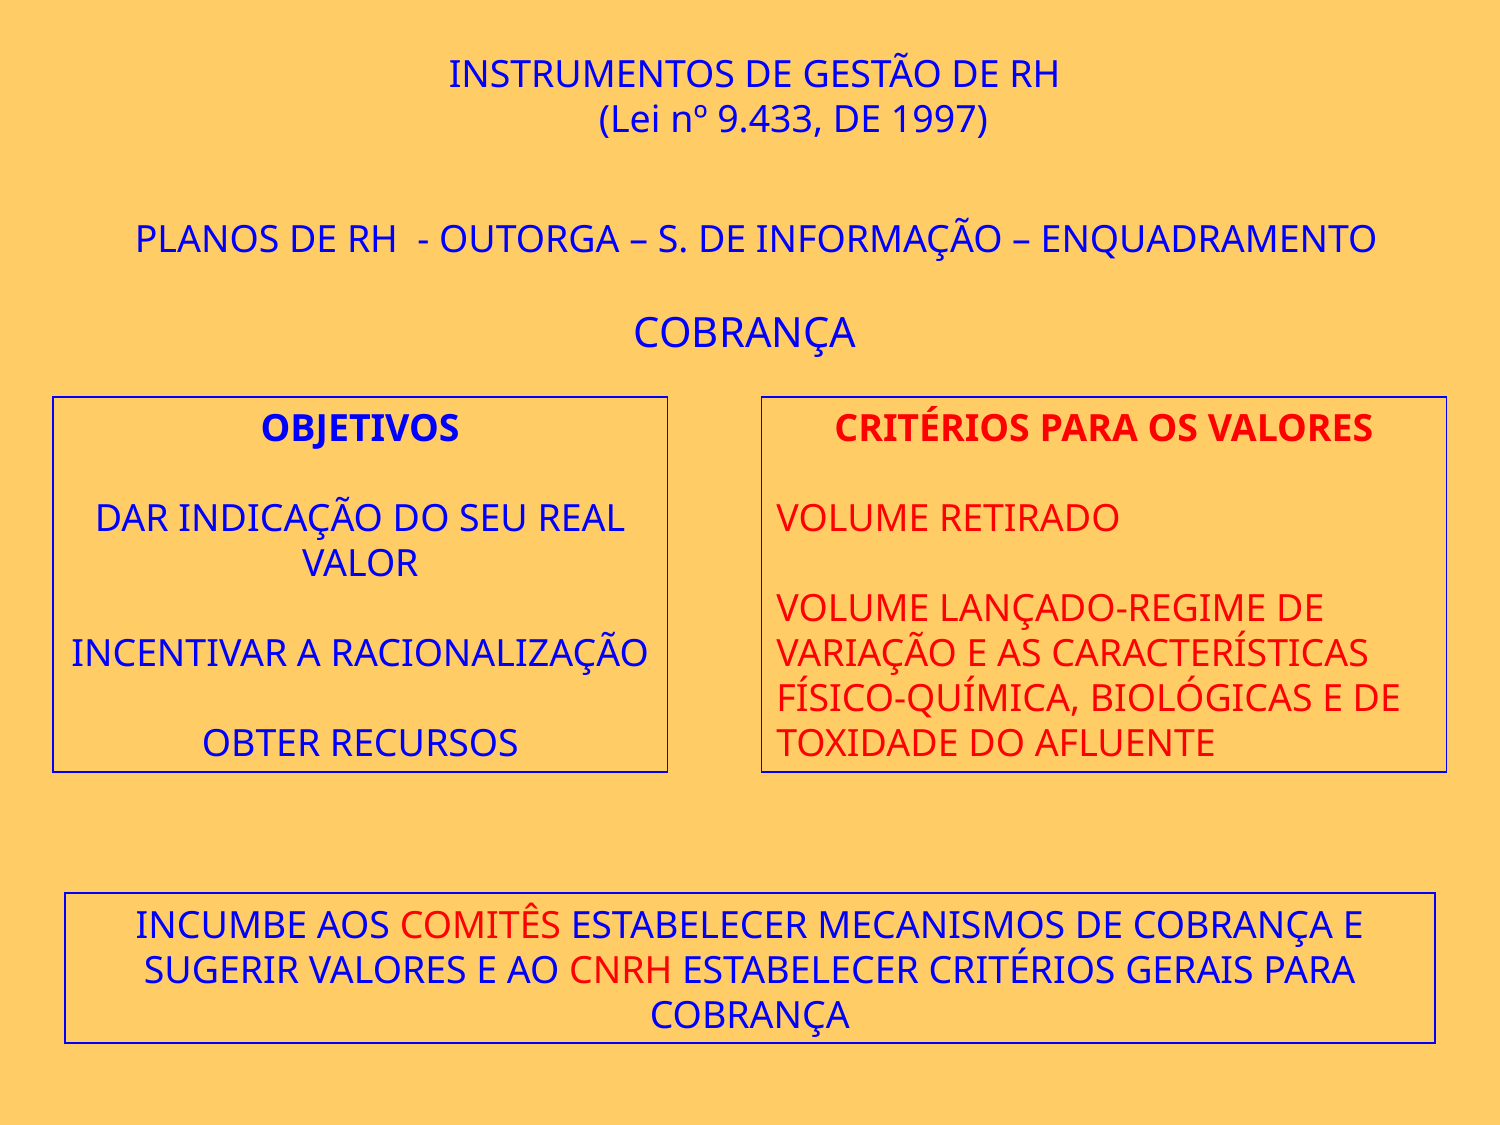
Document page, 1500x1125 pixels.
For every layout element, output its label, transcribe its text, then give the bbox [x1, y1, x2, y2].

text_box INCUMBE AOS COMITÊS ESTABELECER MECANISMOS DE COBRANÇA E SUGERIR VALORES E AO CNRH ESTABELECER CRITÉRIOS GERAIS PARA COBRANÇA [64, 893, 1435, 1043]
text_box PLANOS DE RH - OUTORGA – S. DE INFORMAÇÃO – ENQUADRAMENTO COBRANÇA [120, 208, 1394, 363]
text_box INSTRUMENTOS DE GESTÃO DE RH (Lei nº 9.433, DE 1997) [434, 42, 1076, 148]
text_box OBJETIVOS DAR INDICAÇÃO DO SEU REAL VALOR INCENTIVAR A RACIONALIZAÇÃO OBTER RECURSOS [53, 397, 668, 772]
text_box CRITÉRIOS PARA OS VALORES VOLUME RETIRADO VOLUME LANÇADO-REGIME DE VARIAÇÃO E AS CARACTERÍSTICAS FÍSICO-QUÍMICA, BIOLÓGICAS E DE TOXIDADE DO AFLUENTE [761, 397, 1447, 772]
